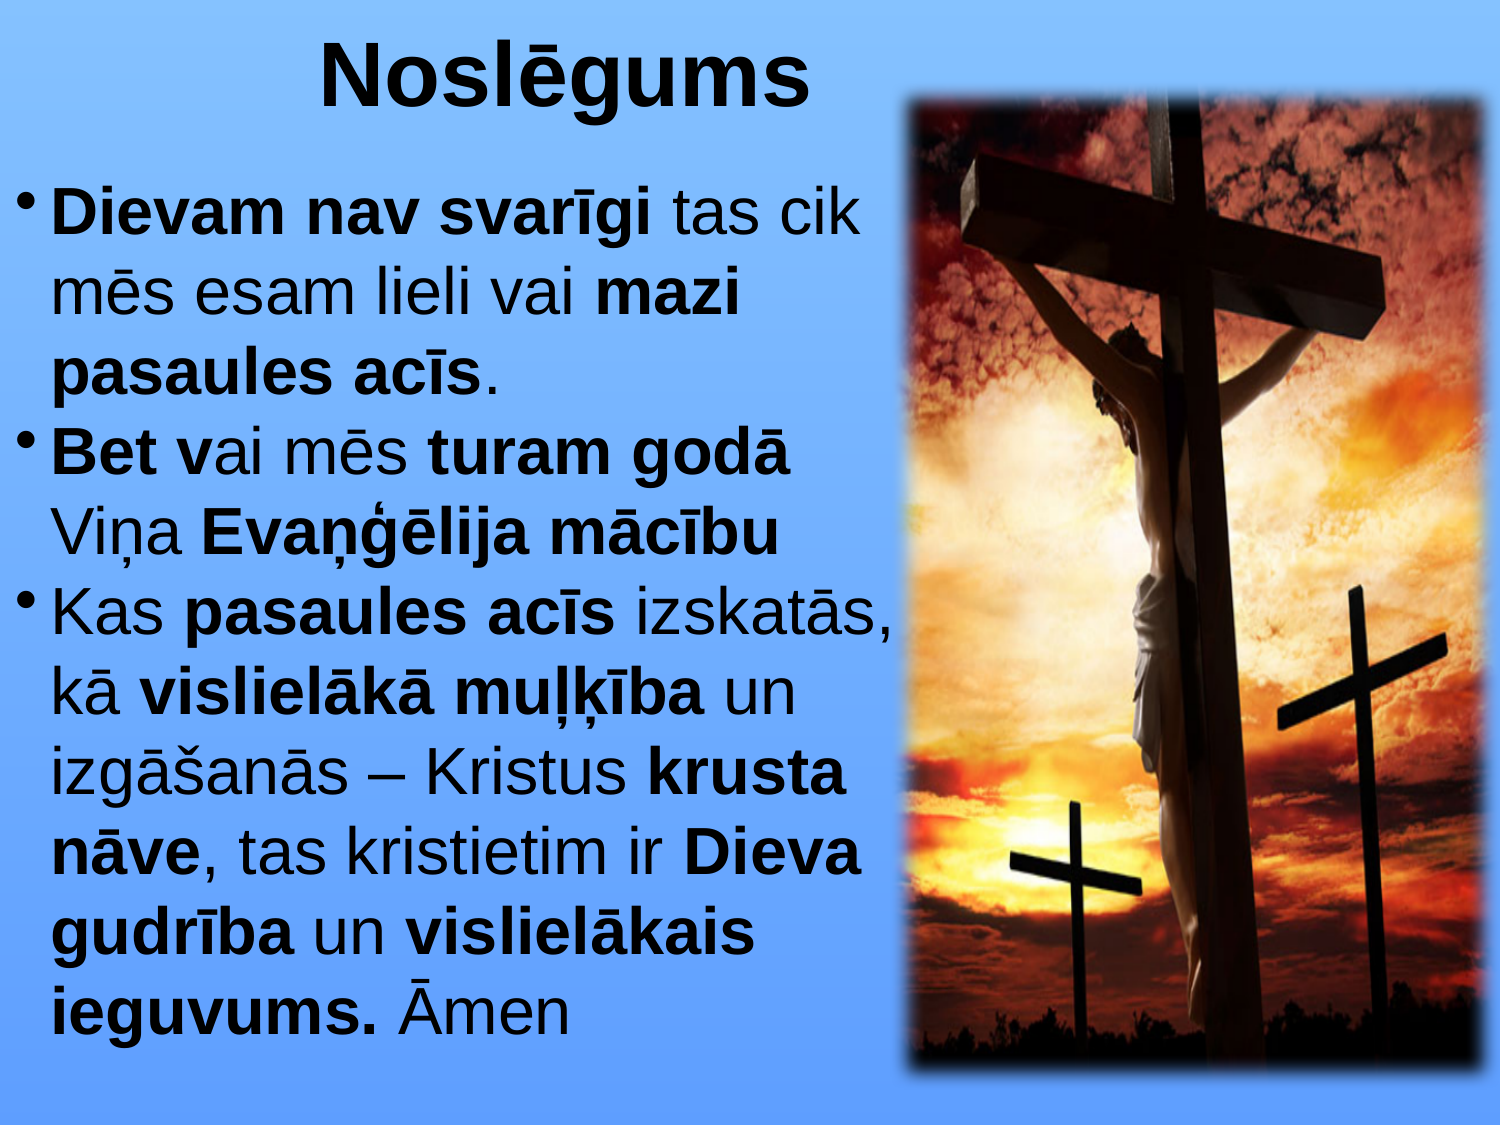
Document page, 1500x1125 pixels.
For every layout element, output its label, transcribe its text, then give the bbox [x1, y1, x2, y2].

text_box Dievam nav svarīgi tas cik mēs esam lieli vai mazi pasaules acīs. Bet vai mēs turam godā Viņa Evaņģēlija mācību Kas pasaules acīs izskatās, kā vislielākā muļķība un izgāšanās – Kristus krusta nāve, tas kristietim ir Dieva gudrība un vislielākais ieguvums. Āmen [0, 160, 885, 1056]
title Noslēgums [76, 0, 1055, 140]
picture [890, 81, 1500, 1091]
